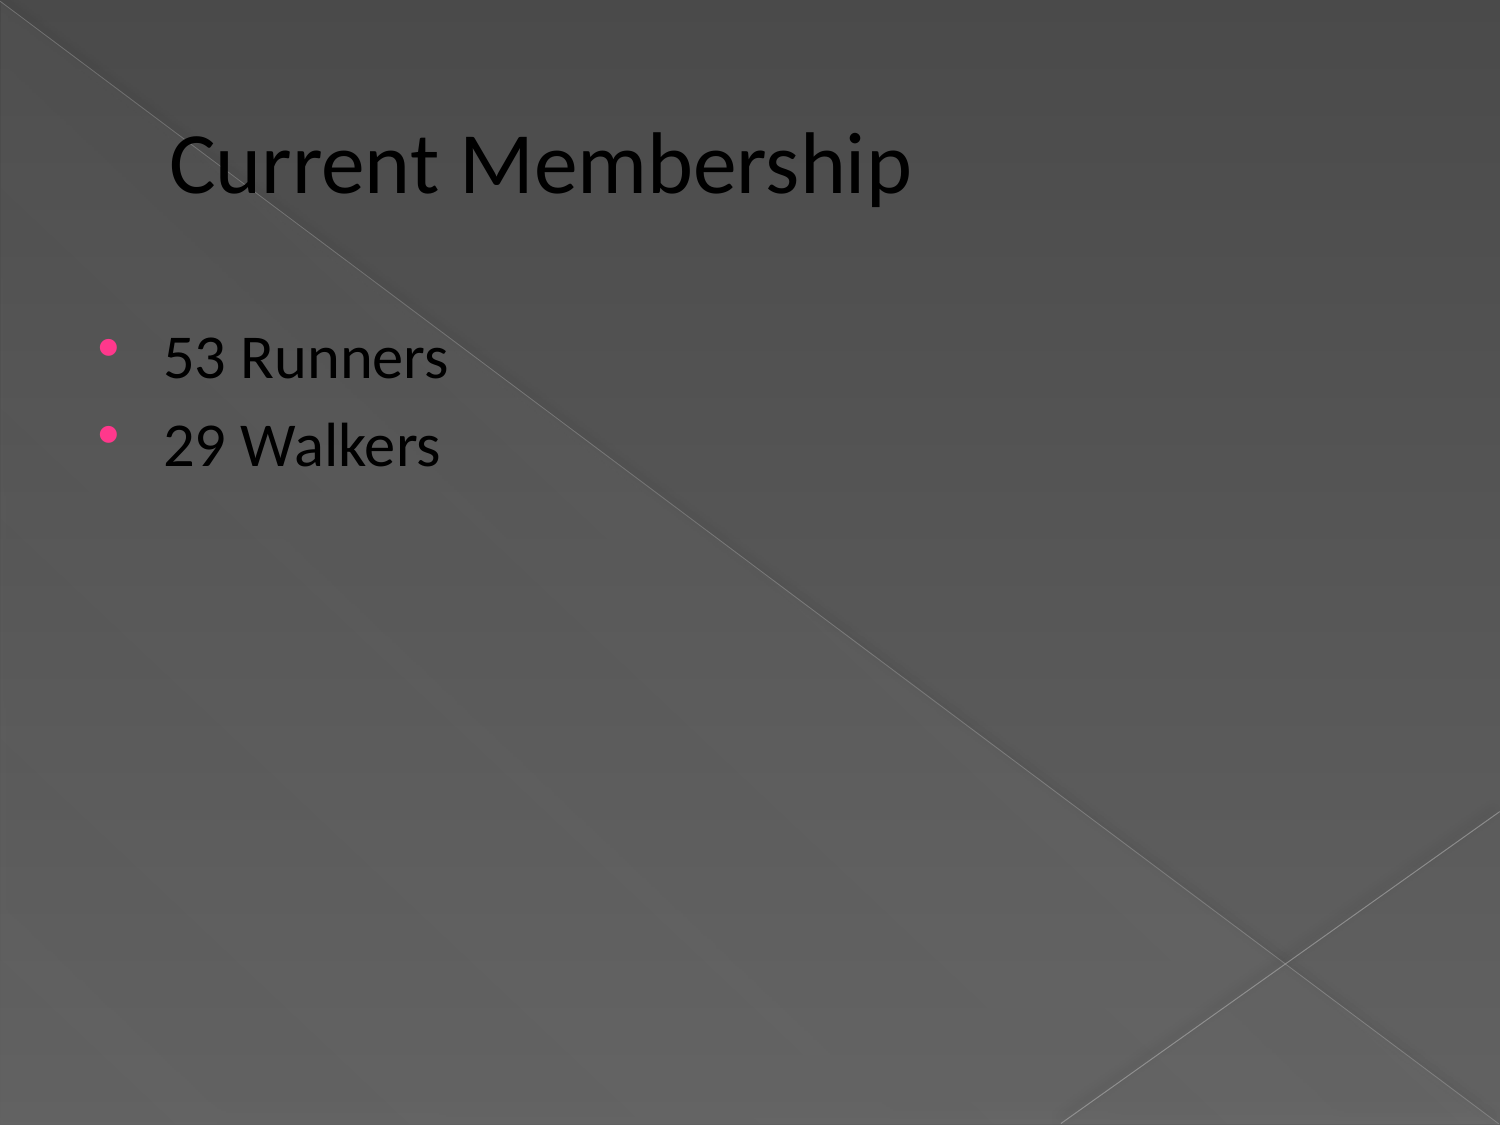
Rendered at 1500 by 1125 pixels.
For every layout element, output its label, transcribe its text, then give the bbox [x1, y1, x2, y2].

title Current Membership [75, 43, 1425, 274]
list 53 Runners 29 Walkers [75, 308, 1425, 1059]
